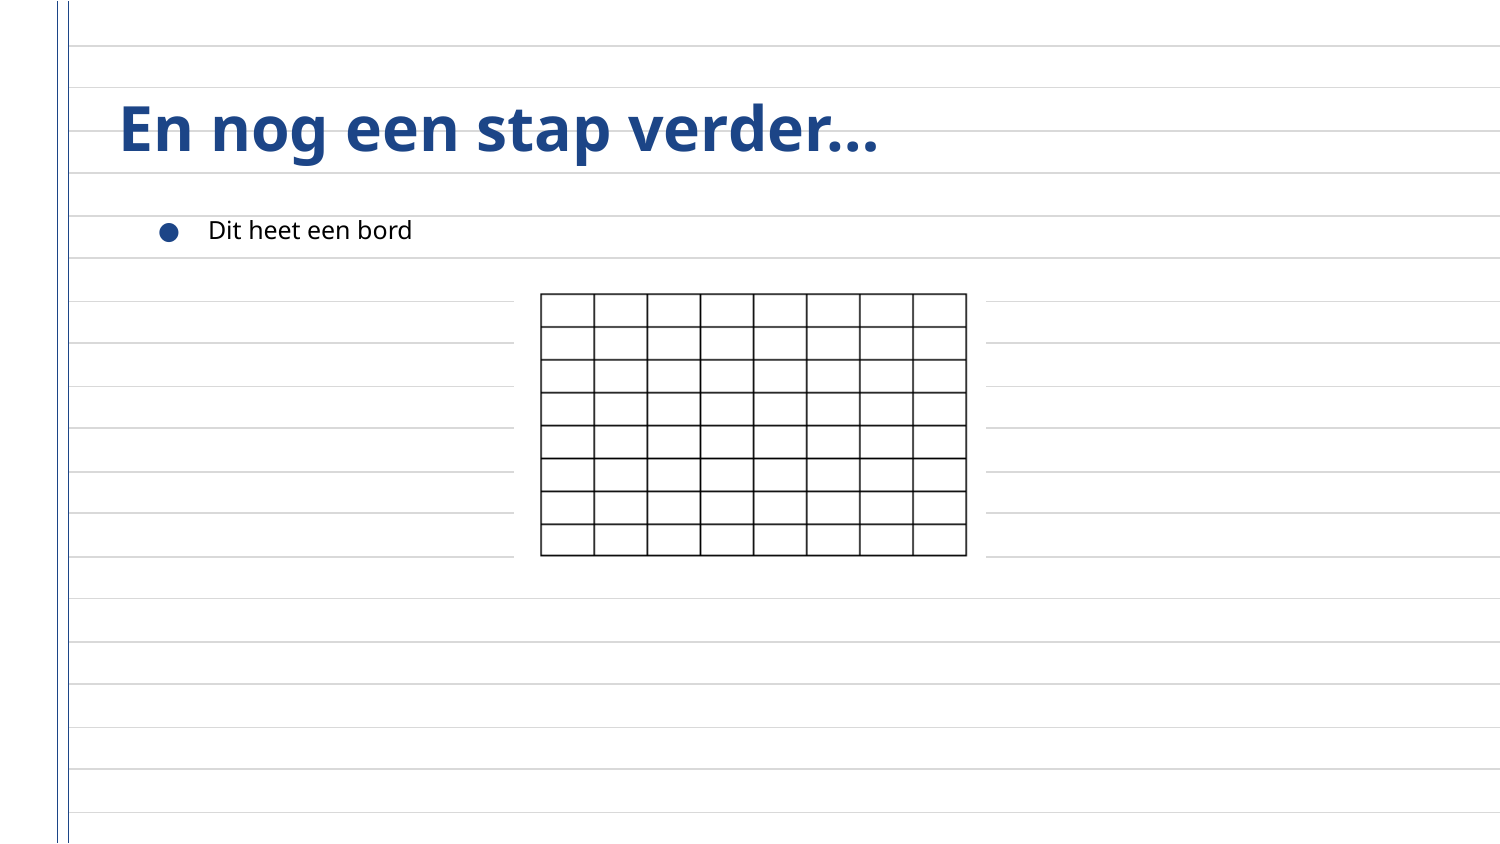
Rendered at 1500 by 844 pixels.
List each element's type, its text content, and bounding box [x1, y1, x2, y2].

title En nog een stap verder… [118, 88, 1382, 148]
picture [513, 266, 987, 577]
list Dit heet een bord [118, 204, 1382, 769]
